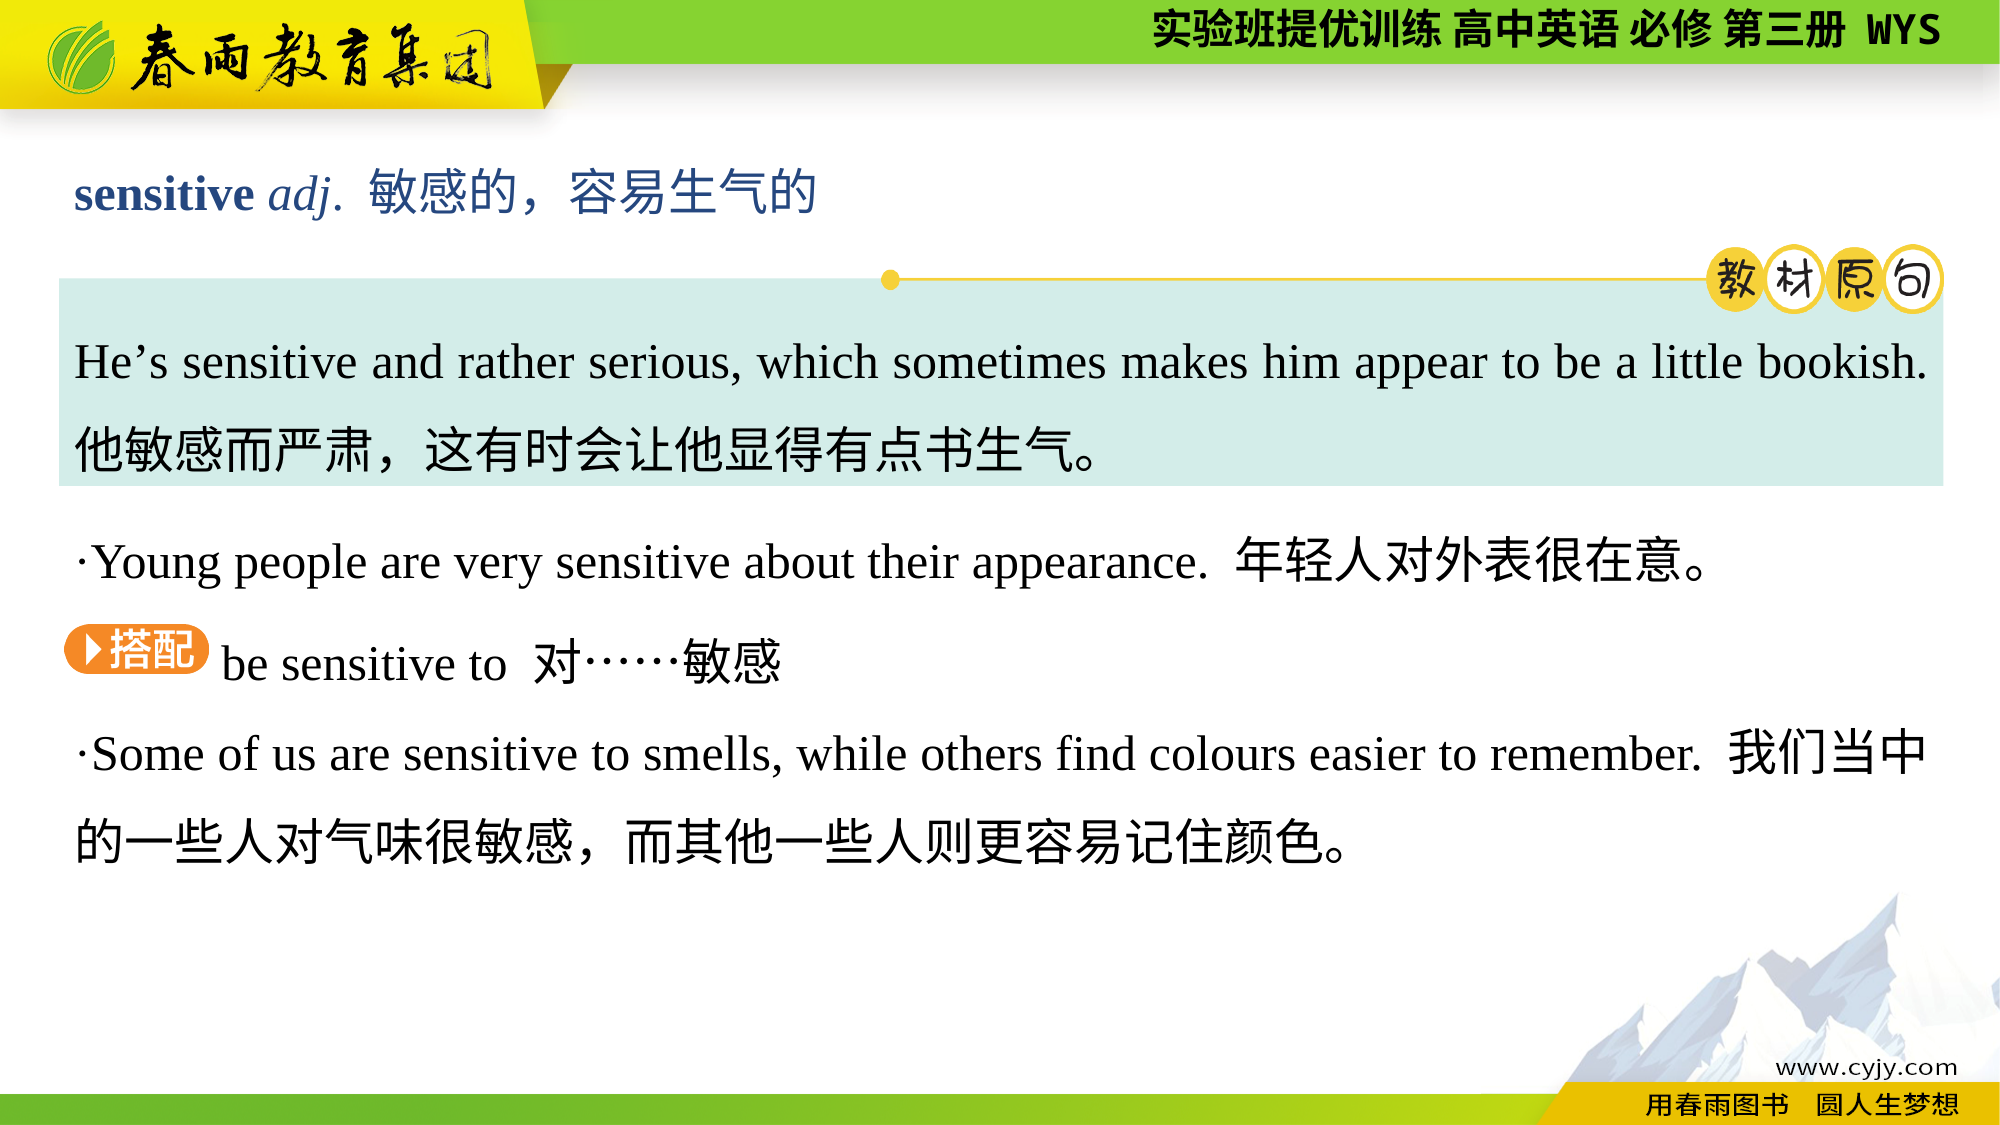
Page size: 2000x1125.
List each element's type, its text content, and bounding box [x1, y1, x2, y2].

text_box He’s sensitive and rather serious, which sometimes makes him appear to be a little bookish. 他敏感而严肃，这有时会让他显得有点书生气。 [59, 278, 1944, 486]
list sensitive adj. 敏感的，容易生气的 [59, 122, 1944, 217]
text_box ·Young people are very sensitive about their appearance. 年轻人对外表很在意。 [59, 491, 1944, 593]
picture [0, 0, 2000, 1125]
text_box be sensitive to 对……敏感 ·Some of us are sensitive to smells, while others find colours easier to remember. 我们当中的一些人对气味很敏感，而其他一些人则更容易记住颜色。 [59, 593, 1944, 879]
